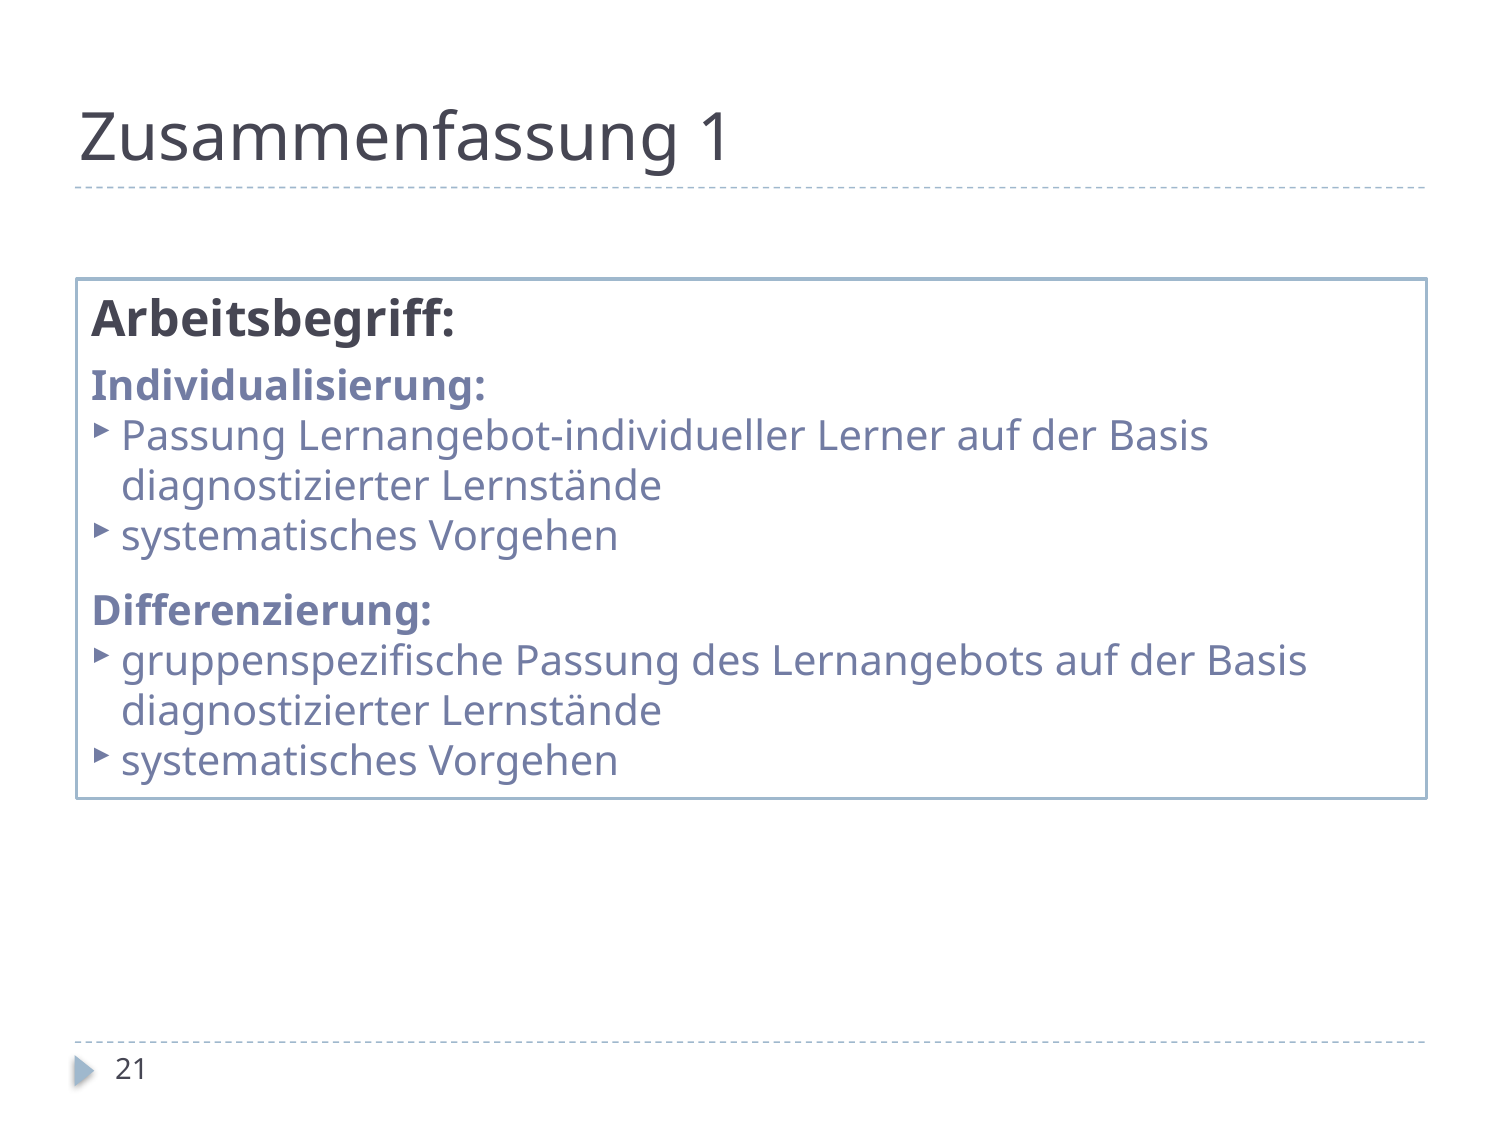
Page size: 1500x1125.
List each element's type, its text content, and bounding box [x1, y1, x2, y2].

title Zusammenfassung 1 [64, 19, 1473, 182]
list Arbeitsbegriff: Individualisierung: Passung Lernangebot-individueller Lerner auf der Basis diagnostizierter Lernstände systematisches Vorgehen Differenzierung: gruppenspezifische Passung des Lernangebots auf der Basis diagnostizierter Lernstände systematisches Vorgehen [76, 278, 1427, 799]
slide_number 21 [100, 1042, 426, 1103]
